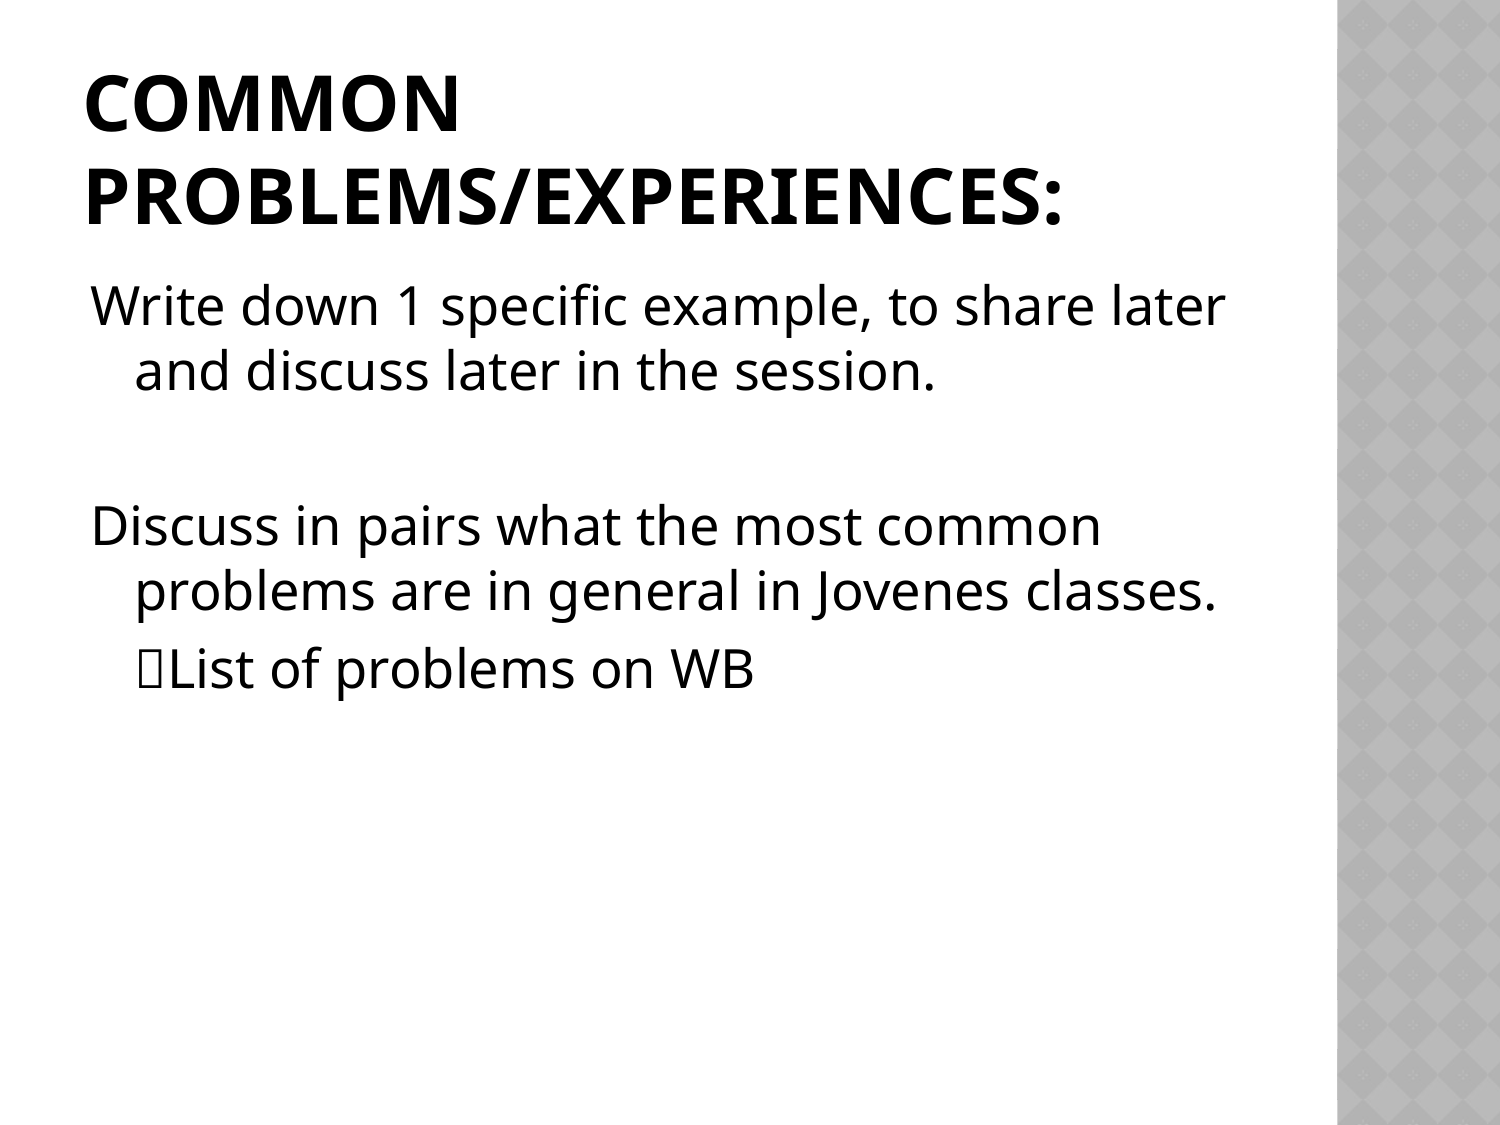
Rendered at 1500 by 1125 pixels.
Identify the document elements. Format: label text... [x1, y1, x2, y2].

title Common problems/Experiences: [75, 52, 1263, 240]
list Write down 1 specific example, to share later and discuss later in the session. Discuss in pairs what the most common problems are in general in Jovenes classes. List of problems on WB [74, 263, 1263, 1060]
